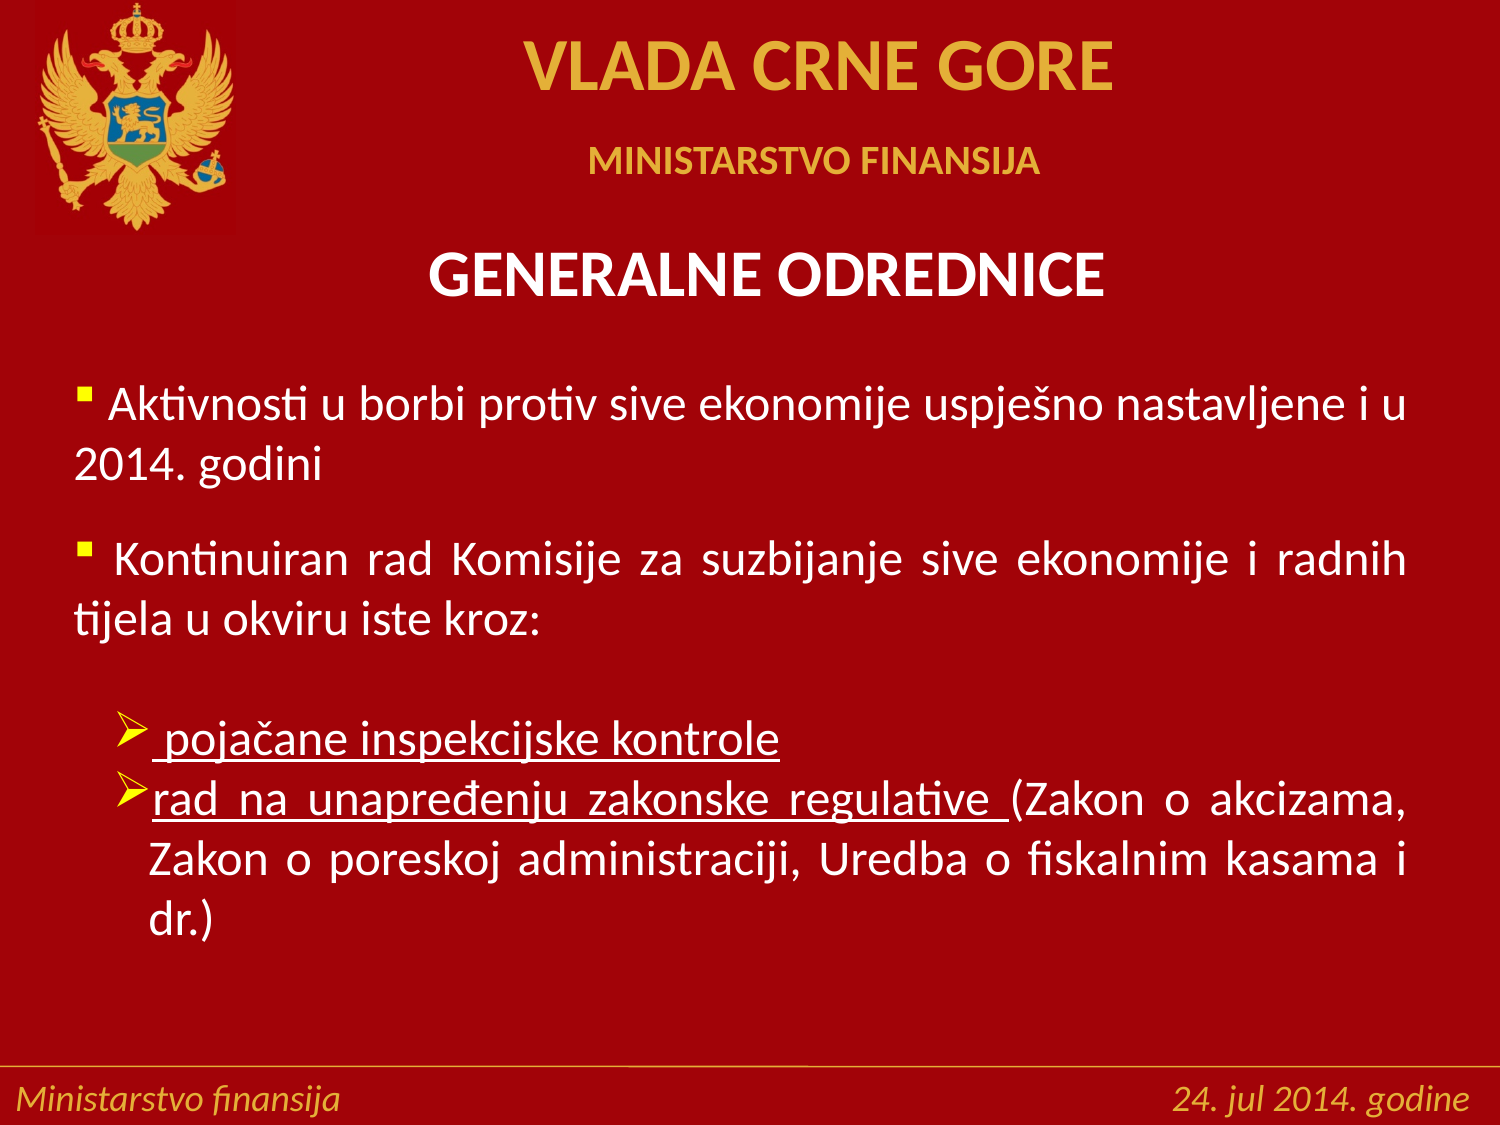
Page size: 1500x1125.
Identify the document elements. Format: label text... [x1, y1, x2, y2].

subtitle Ministarstvo finansija 24. jul 2014. godine [0, 1072, 1500, 1125]
text_box GENERALNE ODREDNICE [246, 222, 1289, 318]
text_box Aktivnosti u borbi protiv sive ekonomije uspješno nastavljene i u 2014. godini Kontinuiran rad Komisije za suzbijanje sive ekonomije i radnih tijela u okviru iste kroz: pojačane inspekcijske kontrole rad na unapređenju zakonske regulative (Zakon o akcizama, Zakon o poreskoj administraciji, Uredba o fiskalnim kasama i dr.) [58, 363, 1423, 1013]
title VLADA CRNE GORE Ministarstvo finansija [238, 0, 1383, 235]
picture [34, 0, 237, 235]
